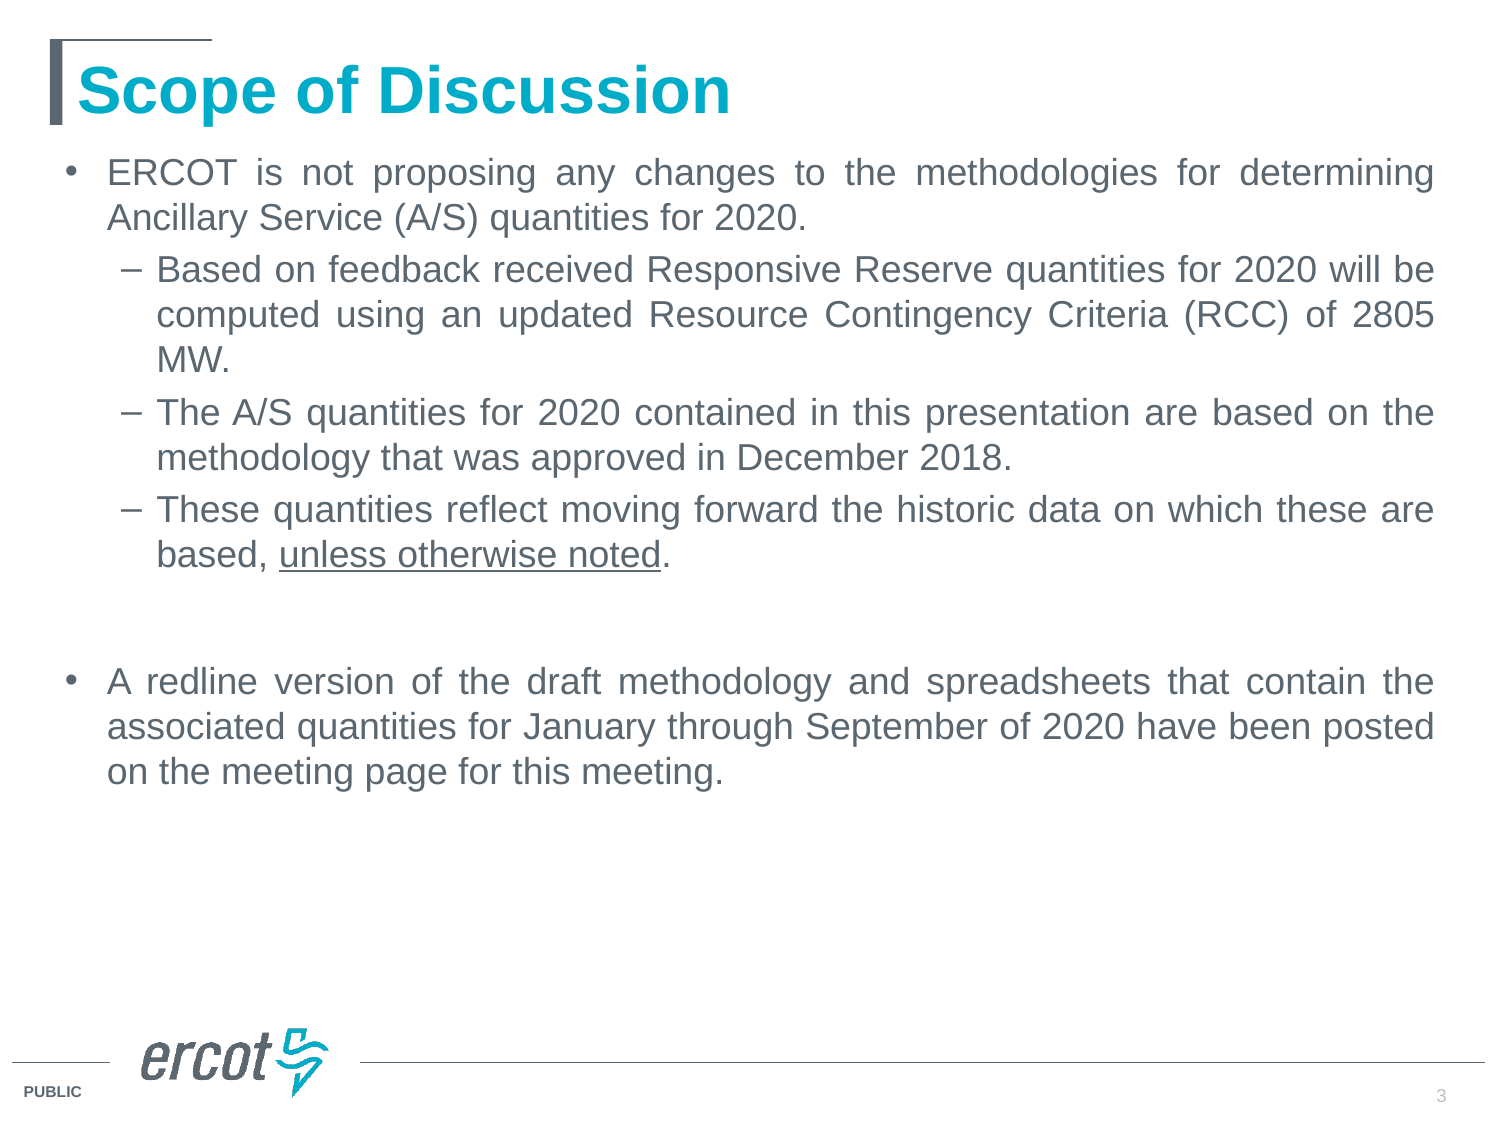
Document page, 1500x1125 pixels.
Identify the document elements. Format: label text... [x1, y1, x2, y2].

title Scope of Discussion [62, 39, 1450, 125]
picture [137, 1024, 332, 1100]
slide_number 3 [1425, 1076, 1500, 1112]
list ERCOT is not proposing any changes to the methodologies for determining Ancillary Service (A/S) quantities for 2020. Based on feedback received Responsive Reserve quantities for 2020 will be computed using an updated Resource Contingency Criteria (RCC) of 2805 MW. The A/S quantities for 2020 contained in this presentation are based on the methodology that was approved in December 2018. These quantities reflect moving forward the historic data on which these are based, unless otherwise noted. A redline version of the draft methodology and spreadsheets that contain the associated quantities for January through September of 2020 have been posted on the meeting page for this meeting. [50, 140, 1450, 972]
